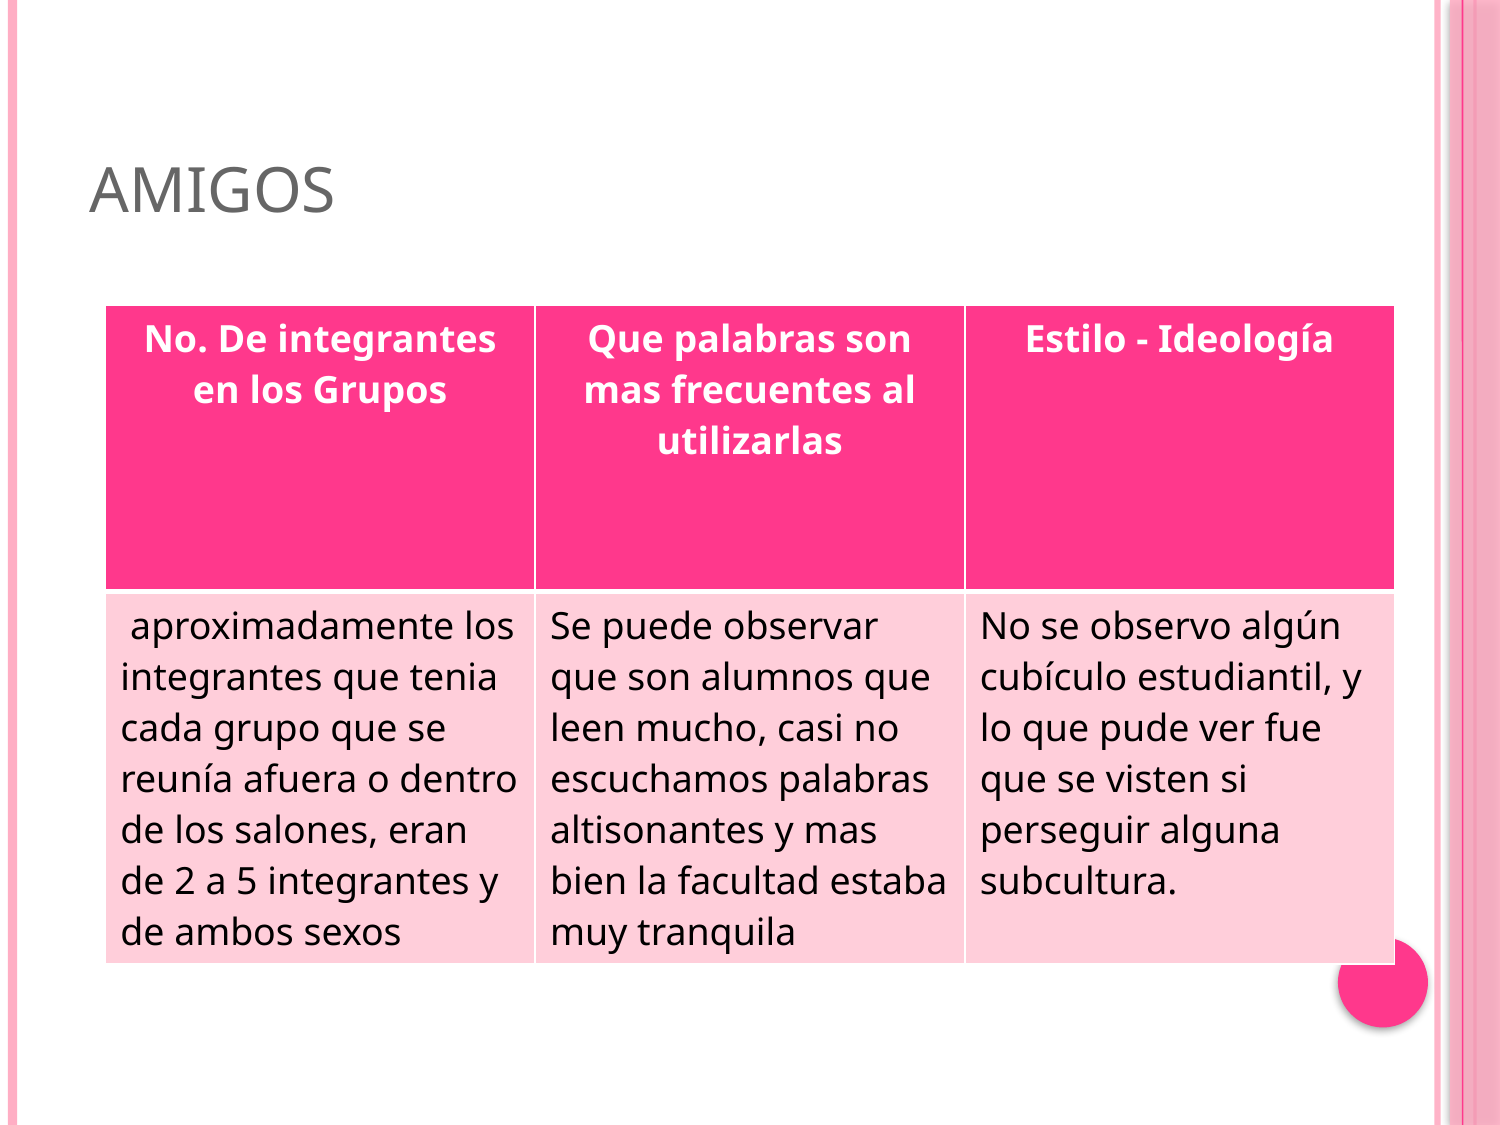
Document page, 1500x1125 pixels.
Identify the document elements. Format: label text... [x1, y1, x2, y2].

table_cell aproximadamente los integrantes que tenia cada grupo que se reunía afuera o dentro de los salones, eran de 2 a 5 integrantes y de ambos sexos [106, 594, 534, 963]
title Amigos [75, 45, 1300, 233]
table_header Que palabras son mas frecuentes al utilizarlas [536, 306, 964, 589]
table_header No. De integrantes en los Grupos [106, 306, 534, 589]
table_cell Se puede observar que son alumnos que leen mucho, casi no escuchamos palabras altisonantes y mas bien la facultad estaba muy tranquila [536, 594, 964, 963]
table_cell No se observo algún cubículo estudiantil, y lo que pude ver fue que se visten si perseguir alguna subcultura. [966, 594, 1394, 963]
table_header Estilo - Ideología [966, 306, 1394, 589]
